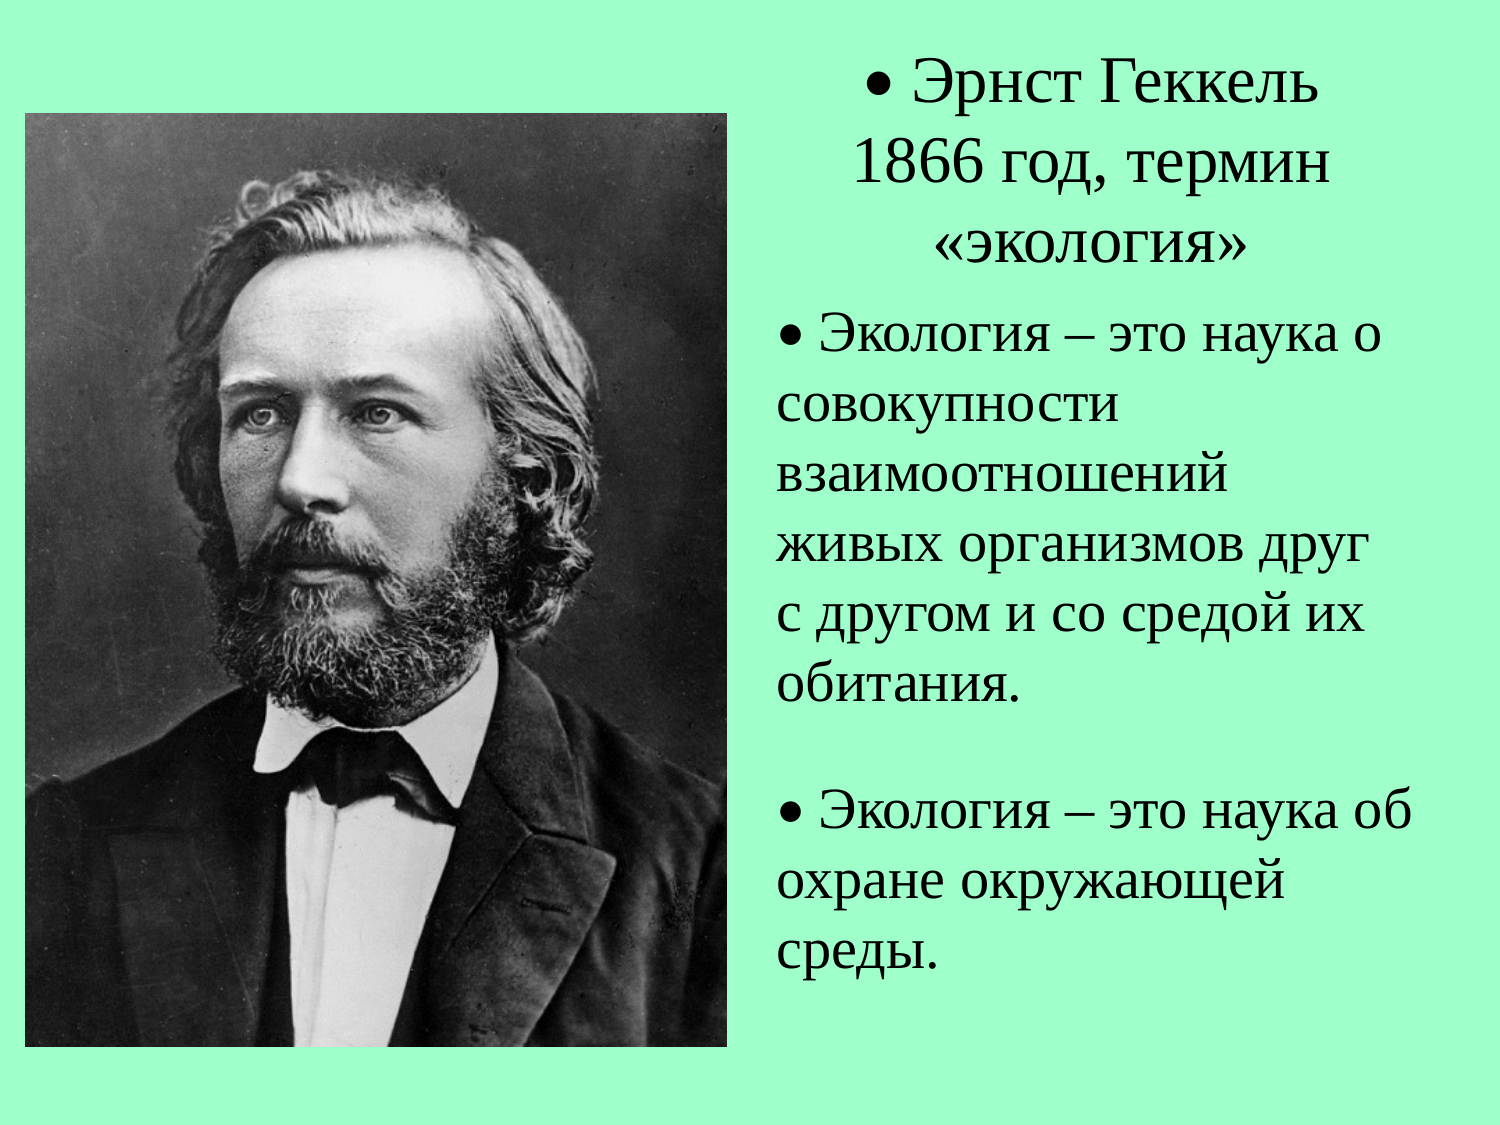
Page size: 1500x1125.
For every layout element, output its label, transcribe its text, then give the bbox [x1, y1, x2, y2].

text_box • Экология – это наука об охране окружающей среды. [761, 763, 1459, 988]
text_box • Экология – это наука о совокупности взаимоотношений живых организмов друг с другом и со средой их обитания. [761, 286, 1424, 763]
text_box • Эрнст Геккель 1866 год, термин «экология» [724, 28, 1459, 283]
picture [25, 113, 727, 1047]
